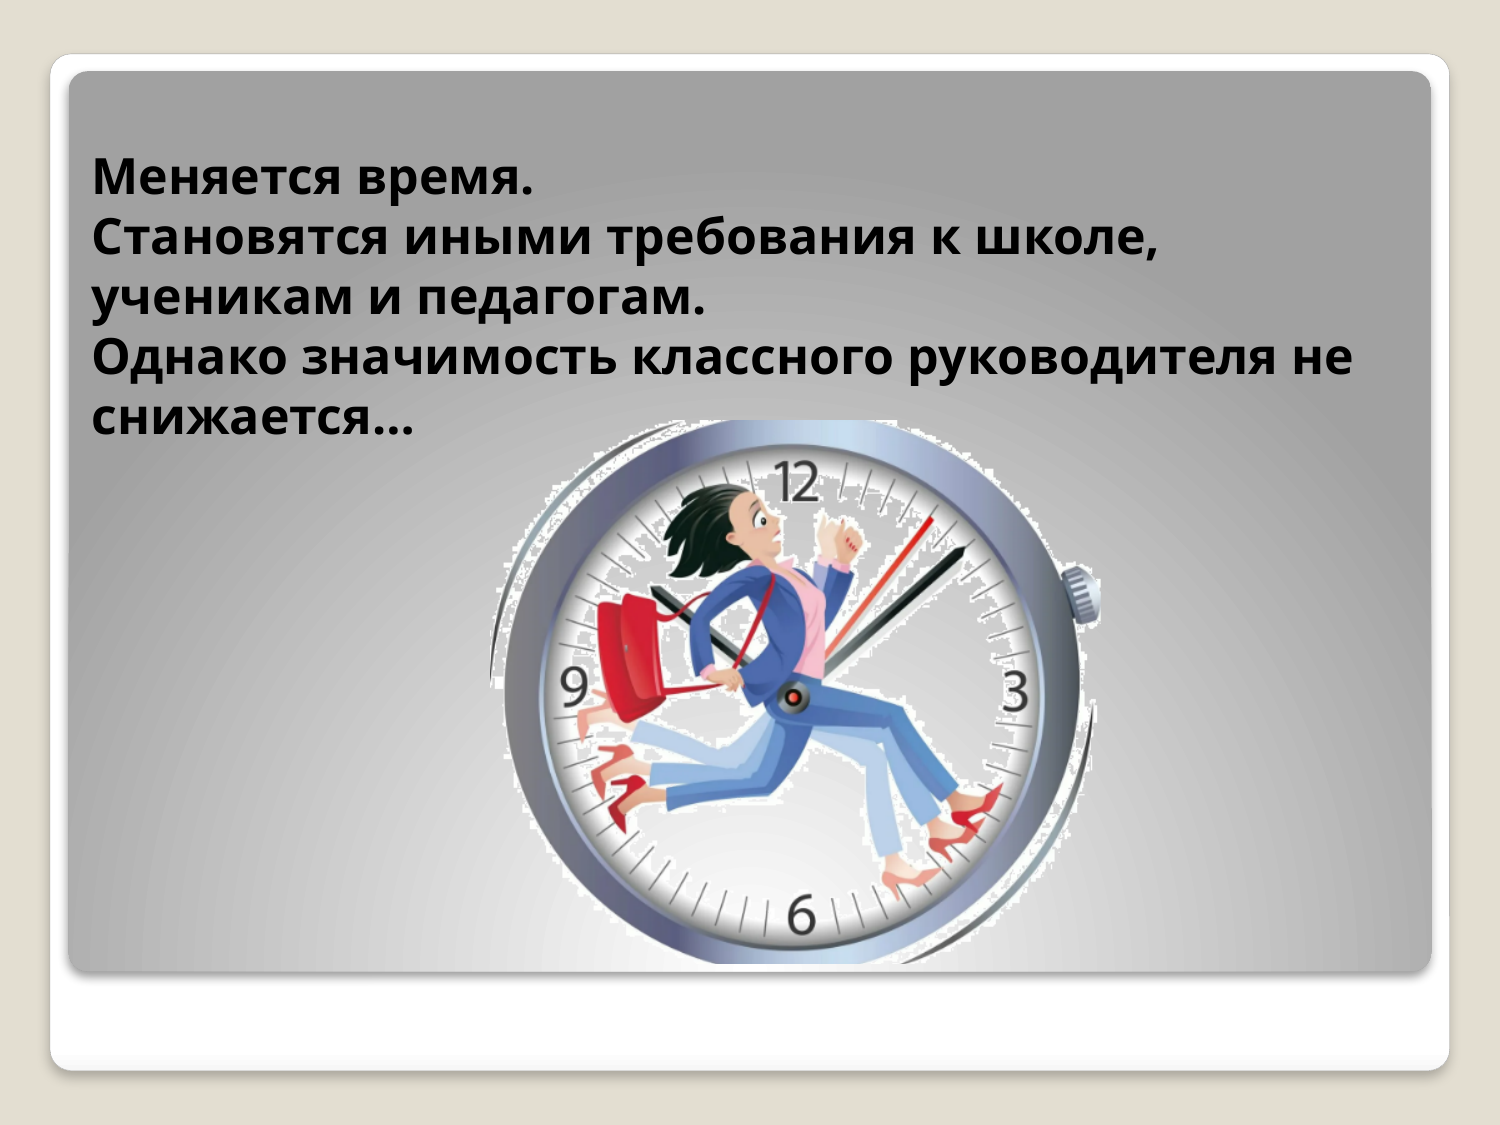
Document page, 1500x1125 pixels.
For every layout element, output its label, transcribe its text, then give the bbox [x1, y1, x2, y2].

text_box Меняется время. Становятся иными требования к школе, ученикам и педагогам. Однако значимость классного руководителя не снижается… [76, 137, 1424, 452]
picture [489, 420, 1101, 964]
